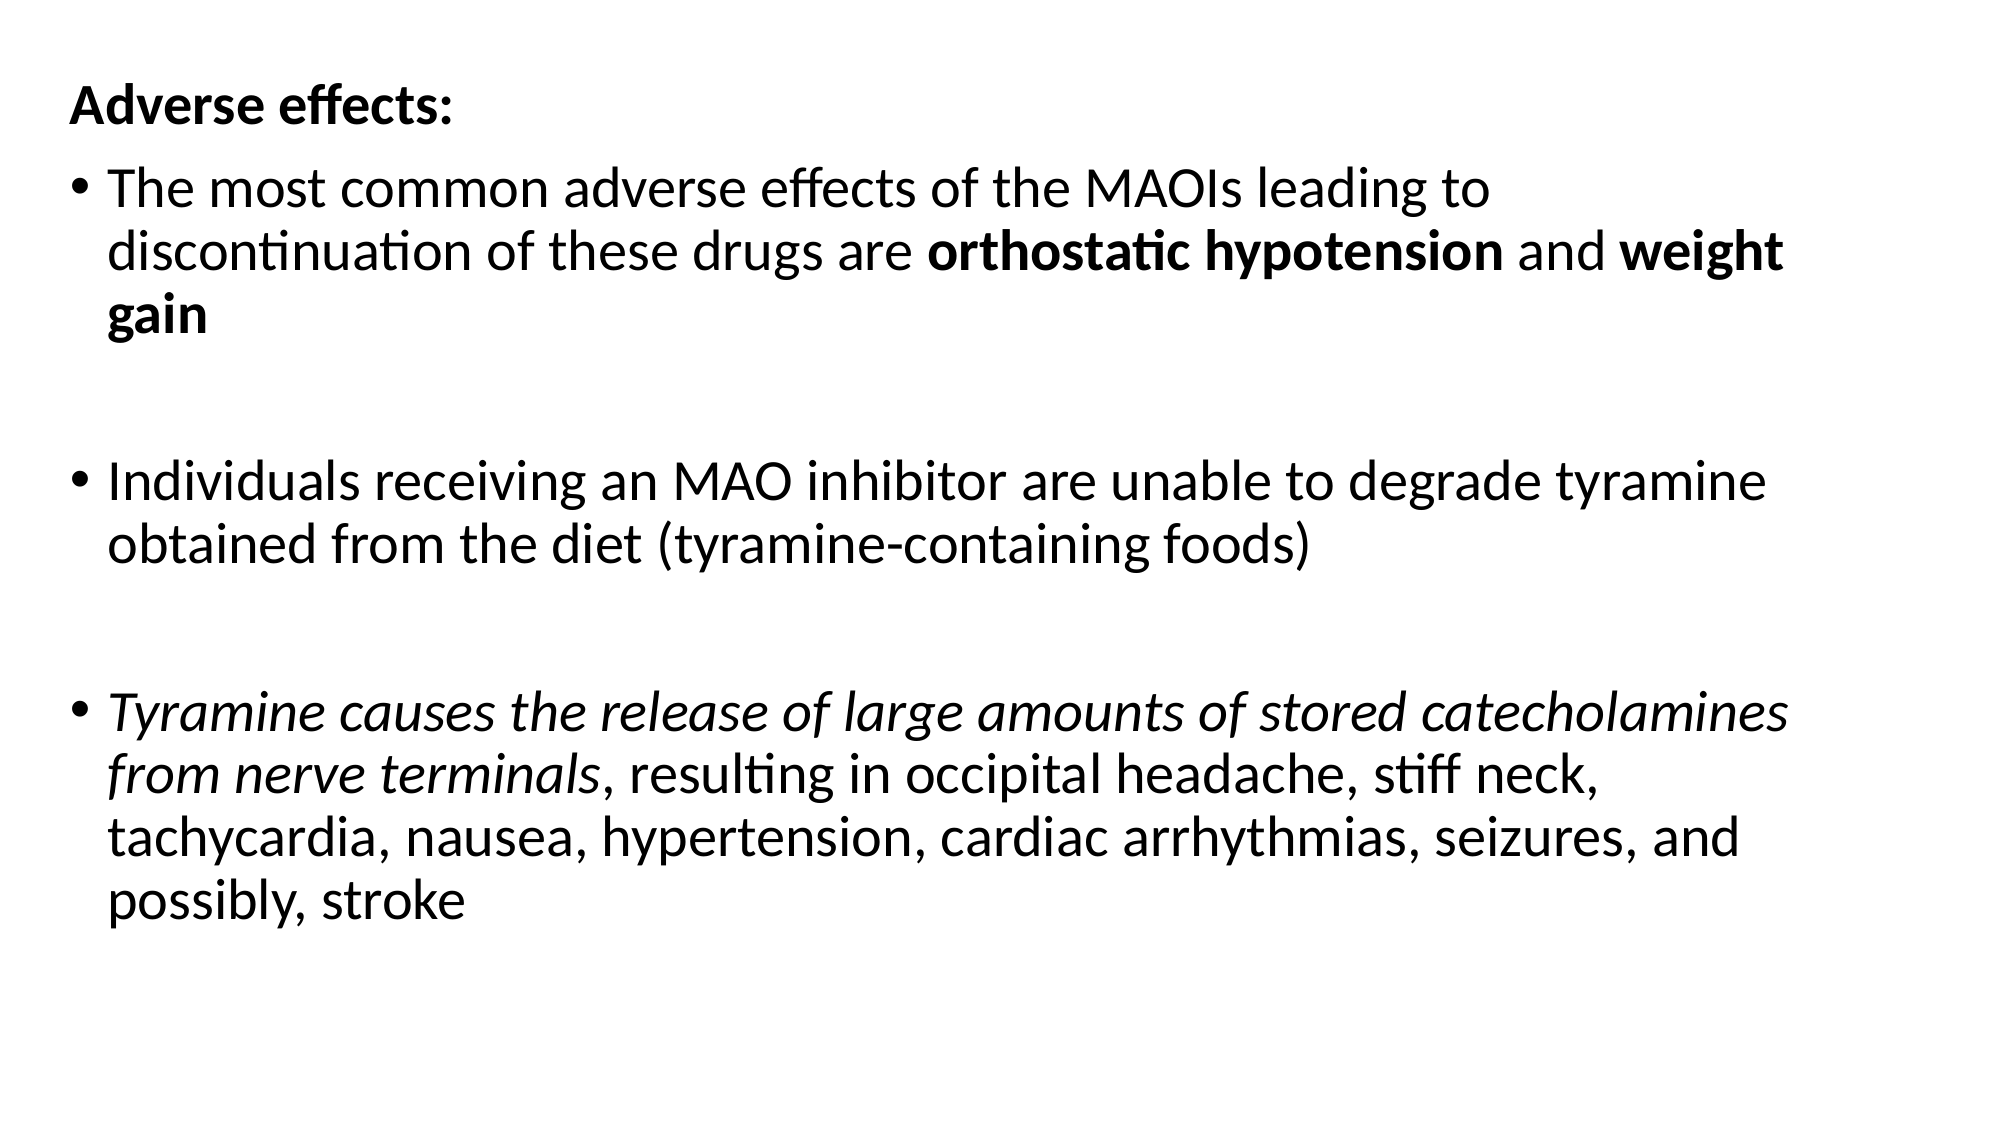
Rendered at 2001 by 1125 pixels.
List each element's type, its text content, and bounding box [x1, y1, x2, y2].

list Adverse effects: The most common adverse effects of the MAOIs leading to discontinuation of these drugs are orthostatic hypotension and weight gain Individuals receiving an MAO inhibitor are unable to degrade tyramine obtained from the diet (tyramine-containing foods) Tyramine causes the release of large amounts of stored catecholamines from nerve terminals, resulting in occipital headache, stiff neck, tachycardia, nausea, hypertension, cardiac arrhythmias, seizures, and possibly, stroke [55, 66, 1863, 1014]
